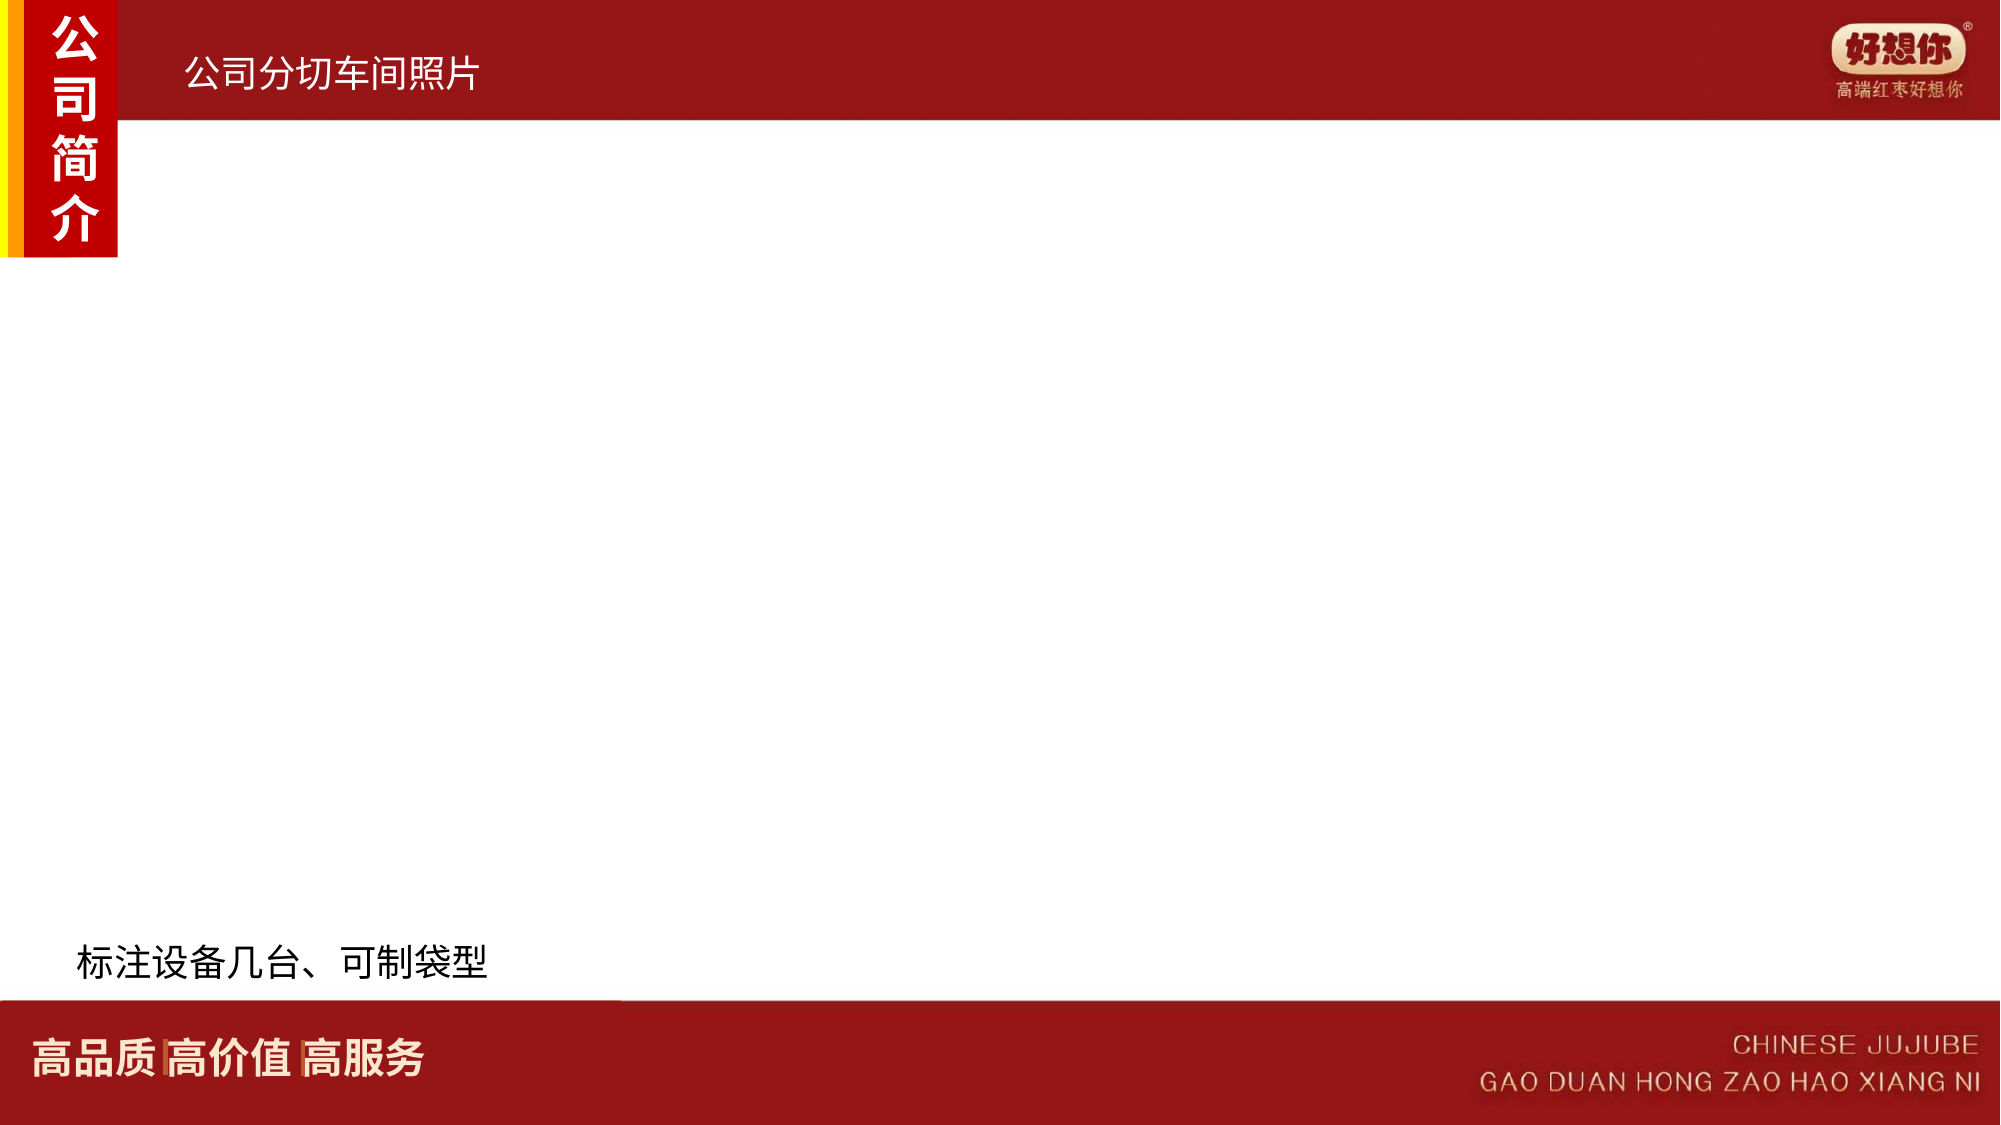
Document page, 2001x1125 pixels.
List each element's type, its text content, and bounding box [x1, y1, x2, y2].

text_box [23, 0, 119, 259]
text_box [0, 0, 7, 259]
picture [0, 0, 2000, 1125]
text_box 公司分切车间照片 [168, 42, 499, 102]
text_box 标注设备几台、可制袋型 [61, 931, 505, 992]
text_box 公司简介 [35, 0, 84, 255]
text_box [7, 0, 23, 259]
